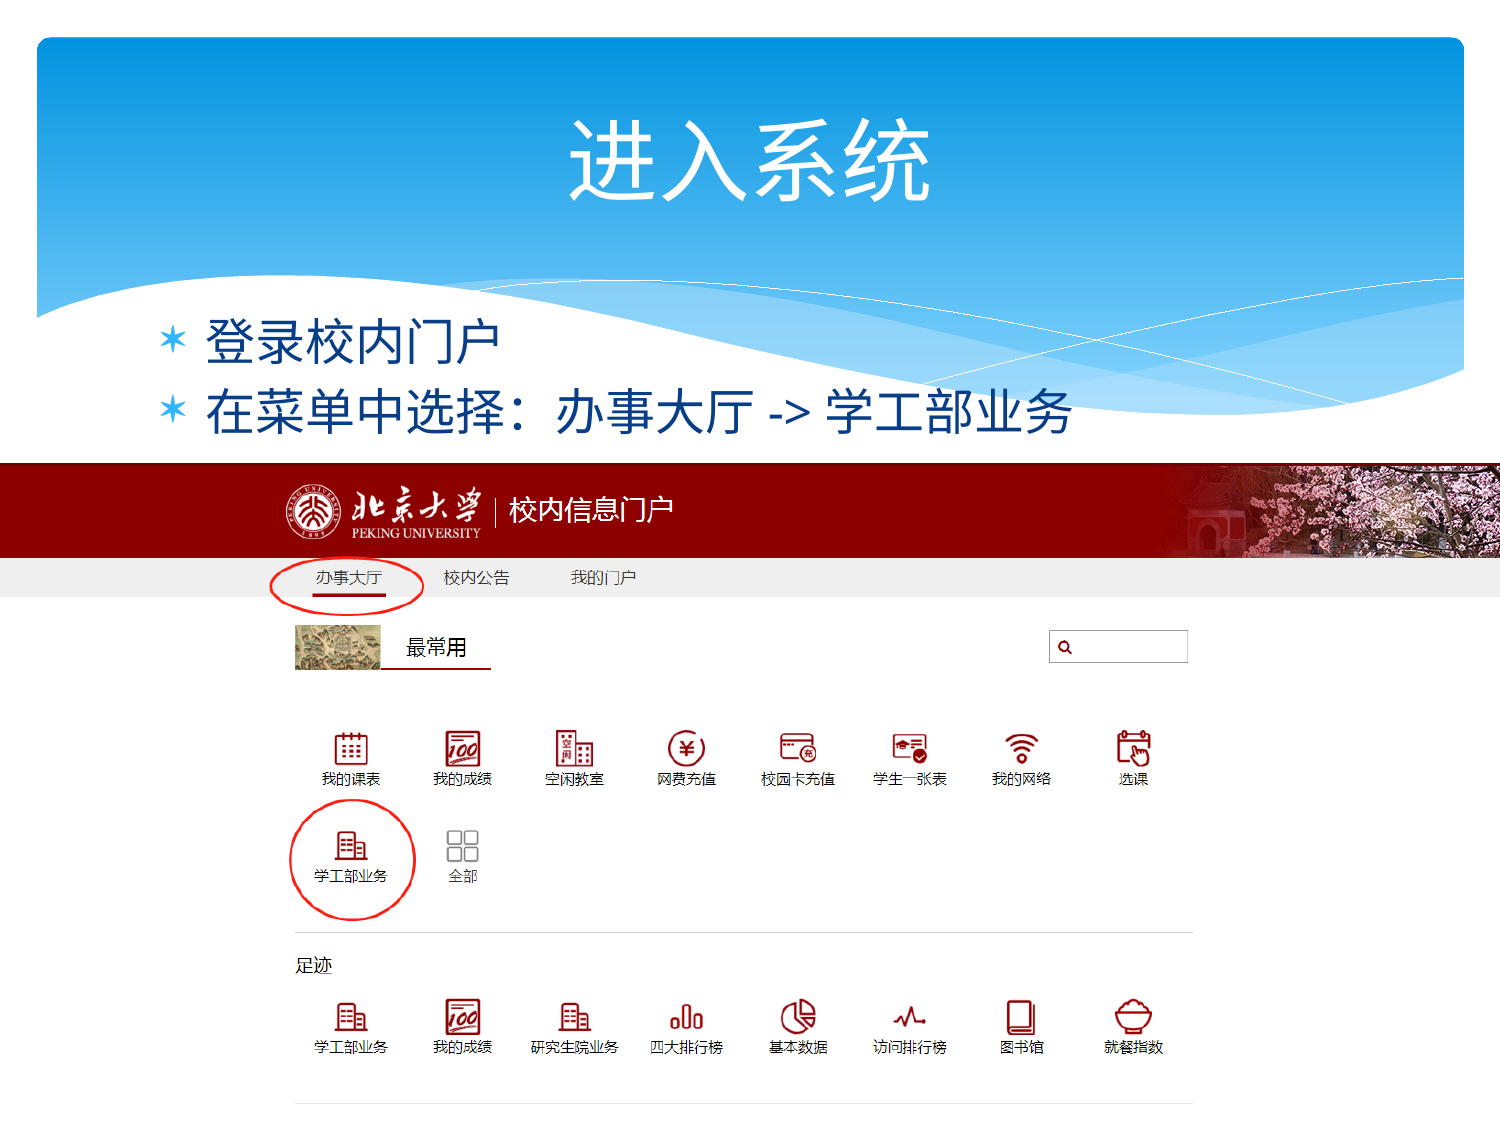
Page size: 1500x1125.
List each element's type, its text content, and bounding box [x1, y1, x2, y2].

title 进入系统 [75, 55, 1425, 261]
list 登录校内门户 在菜单中选择：办事大厅->学工部业务 [145, 302, 1362, 461]
picture [0, 462, 1500, 1125]
